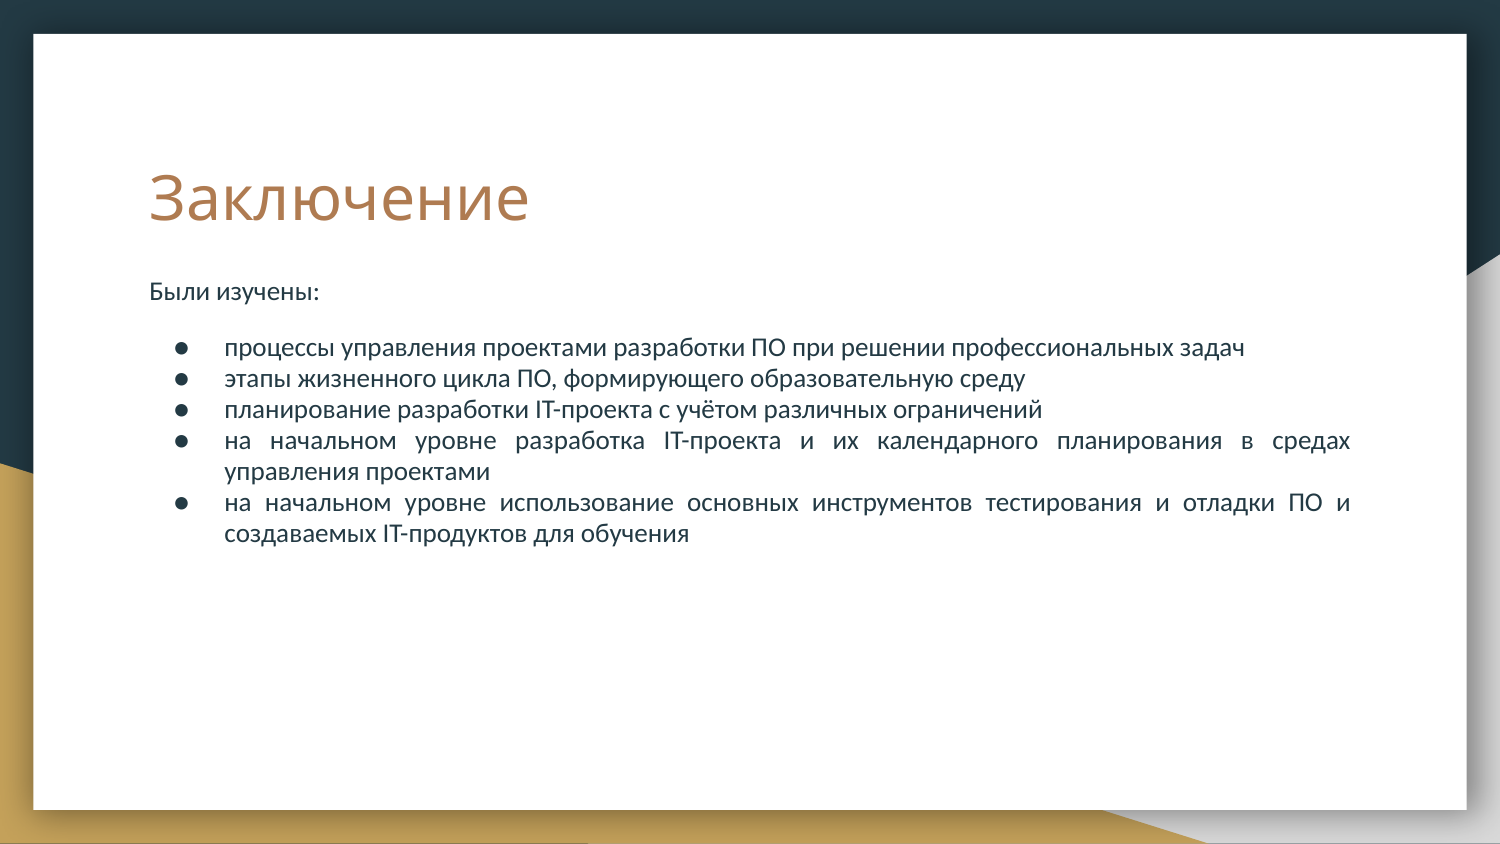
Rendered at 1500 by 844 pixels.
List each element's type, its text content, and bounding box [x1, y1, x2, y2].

title Заключение [134, 138, 1366, 261]
list Были изучены: процессы управления проектами разработки ПО при решении профессиональных задач этапы жизненного цикла ПО, формирующего образовательную среду планирование разработки IT-проекта с учётом различных ограничений на начальном уровне разработка IT-проекта и их календарного планирования в средах управления проектами на начальном уровне использование основных инструментов тестирования и отладки ПО и создаваемых IT-продуктов для обучения [134, 261, 1366, 729]
